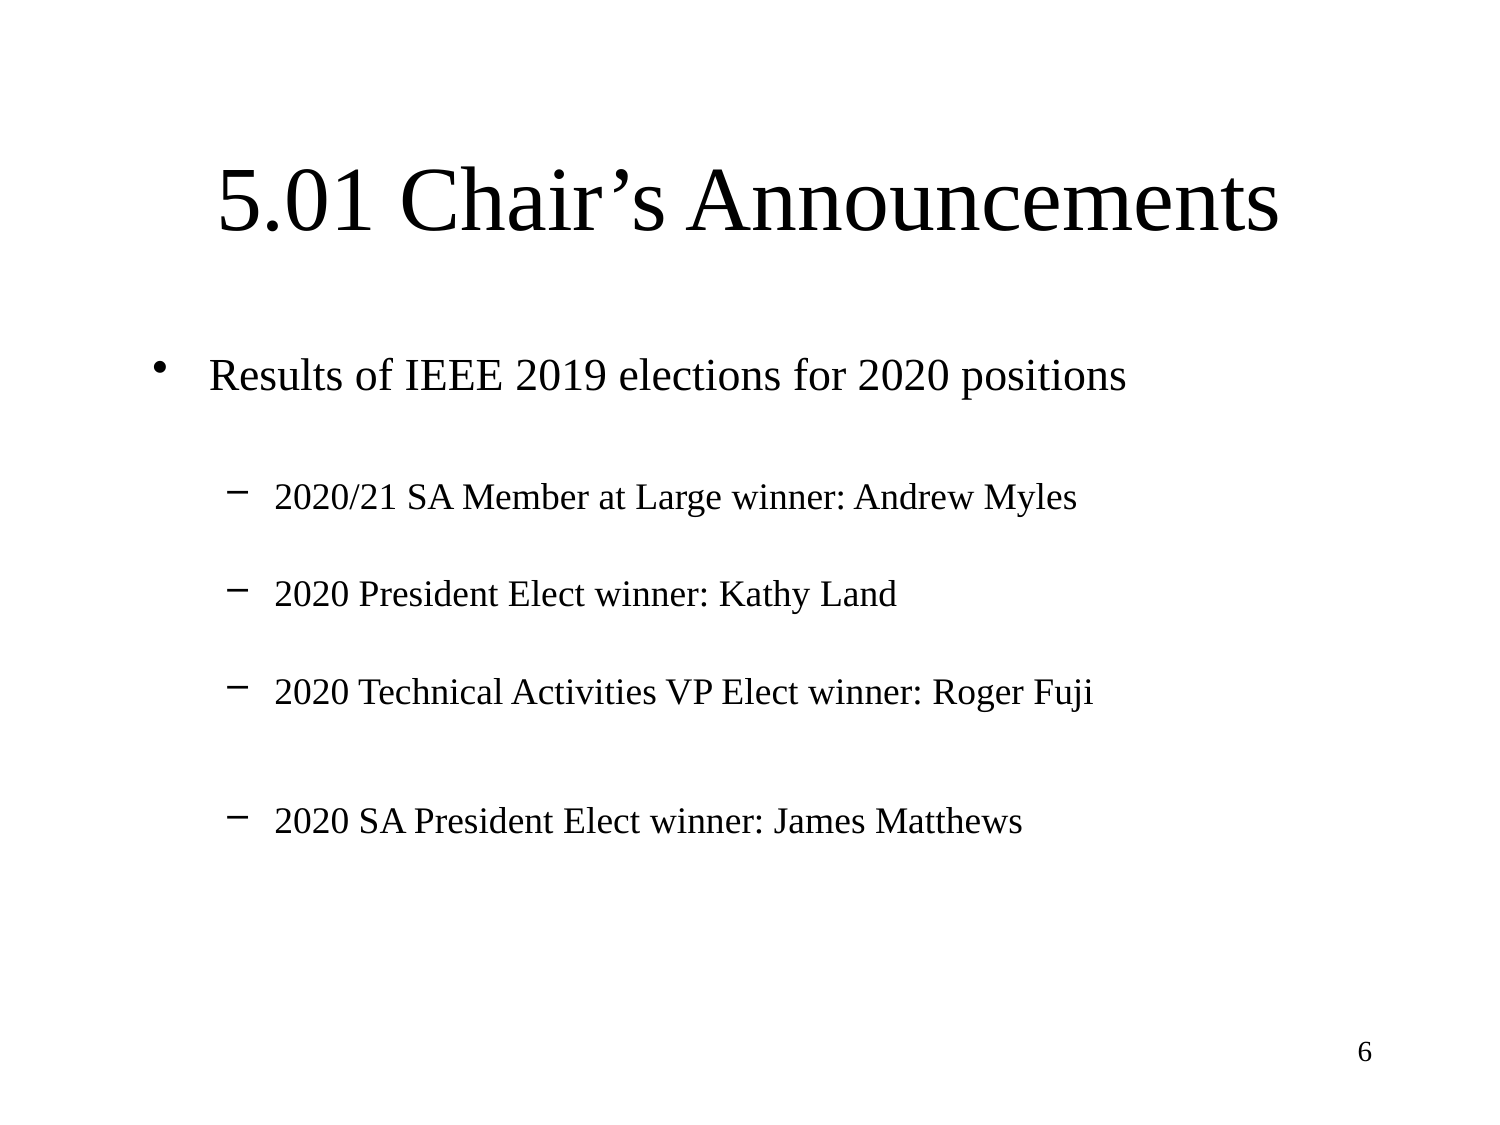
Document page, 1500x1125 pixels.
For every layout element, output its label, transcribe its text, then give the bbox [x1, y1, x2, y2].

title 5.01 Chair’s Announcements [112, 99, 1388, 288]
slide_number 6 [1074, 1024, 1388, 1101]
list Results of IEEE 2019 elections for 2020 positions 2020/21 SA Member at Large winner: Andrew Myles 2020 President Elect winner: Kathy Land 2020 Technical Activities VP Elect winner: Roger Fuji 2020 SA President Elect winner: James Matthews [137, 337, 1413, 1013]
